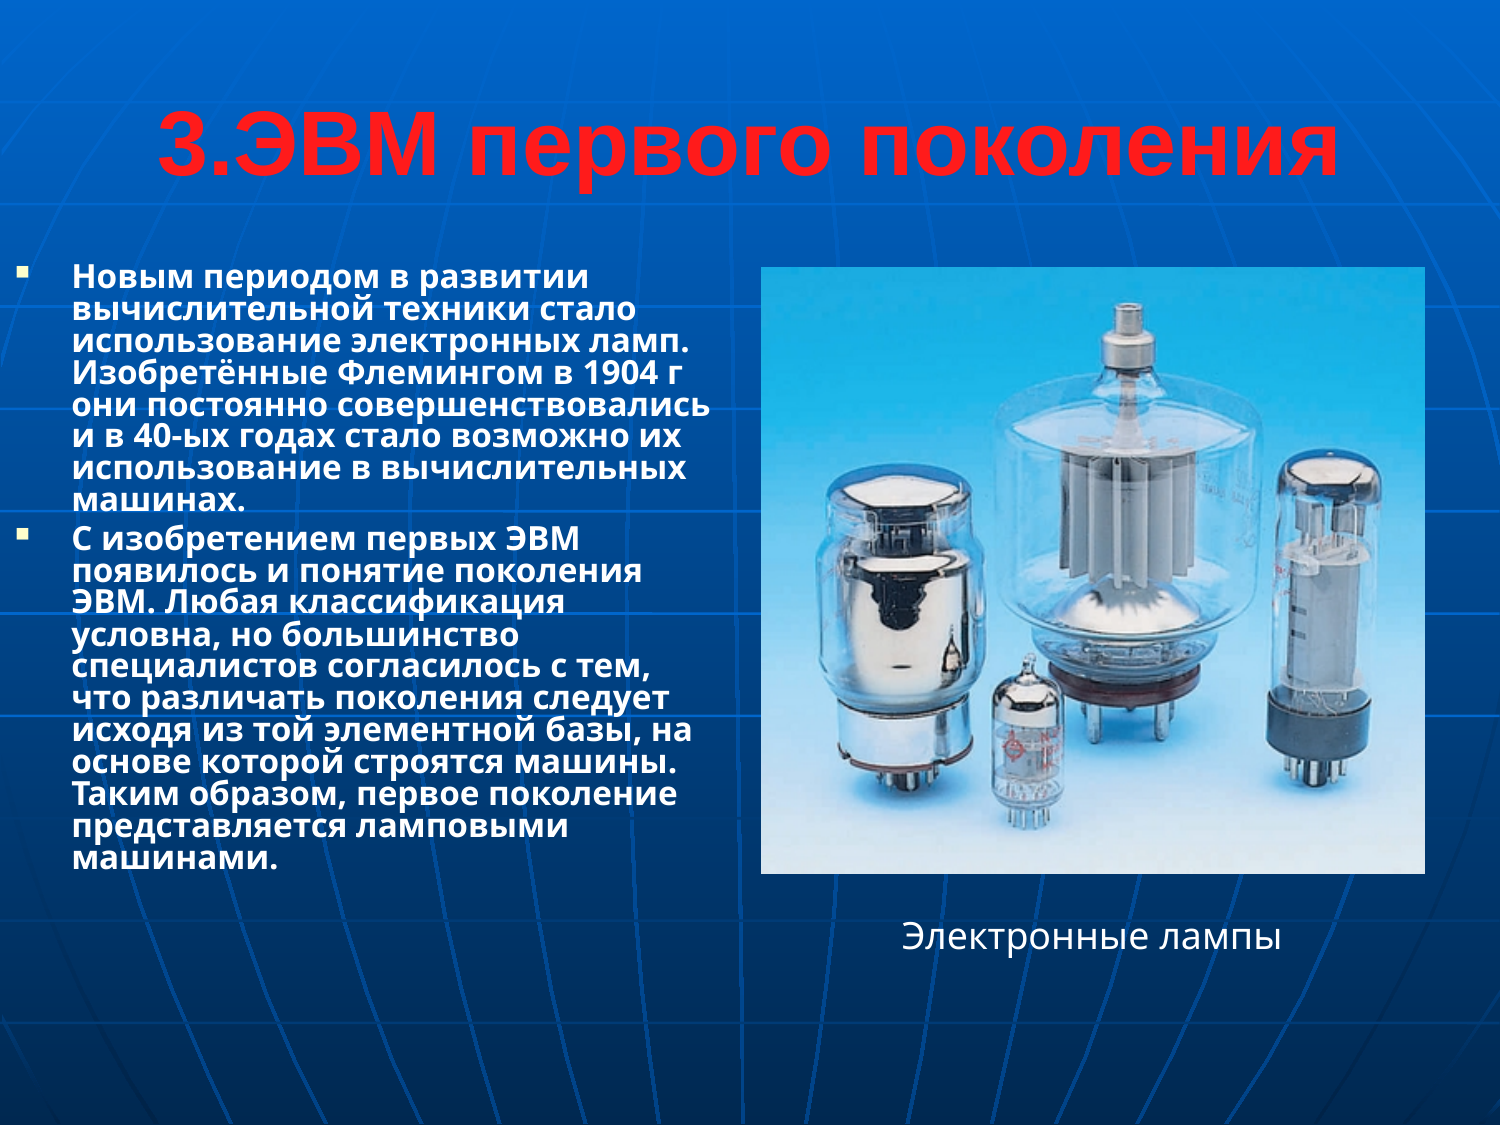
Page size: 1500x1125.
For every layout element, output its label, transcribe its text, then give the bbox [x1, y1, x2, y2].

title 3.ЭВМ первого поколения [74, 45, 1426, 233]
list Новым периодом в развитии вычислительной техники стало использование электронных ламп. Изобретённые Флемингом в 1904 г они постоянно совершенствовались и в 40-ых годах стало возможно их использование в вычислительных машинах. С изобретением первых ЭВМ появилось и понятие поколения ЭВМ. Любая классификация условна, но большинство специалистов согласилось с тем, что различать поколения следует исходя из той элементной базы, на основе которой строятся машины. Таким образом, первое поколение представляется ламповыми машинами. [0, 255, 733, 1071]
text_box Электронные лампы [761, 904, 1424, 965]
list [761, 266, 1425, 874]
